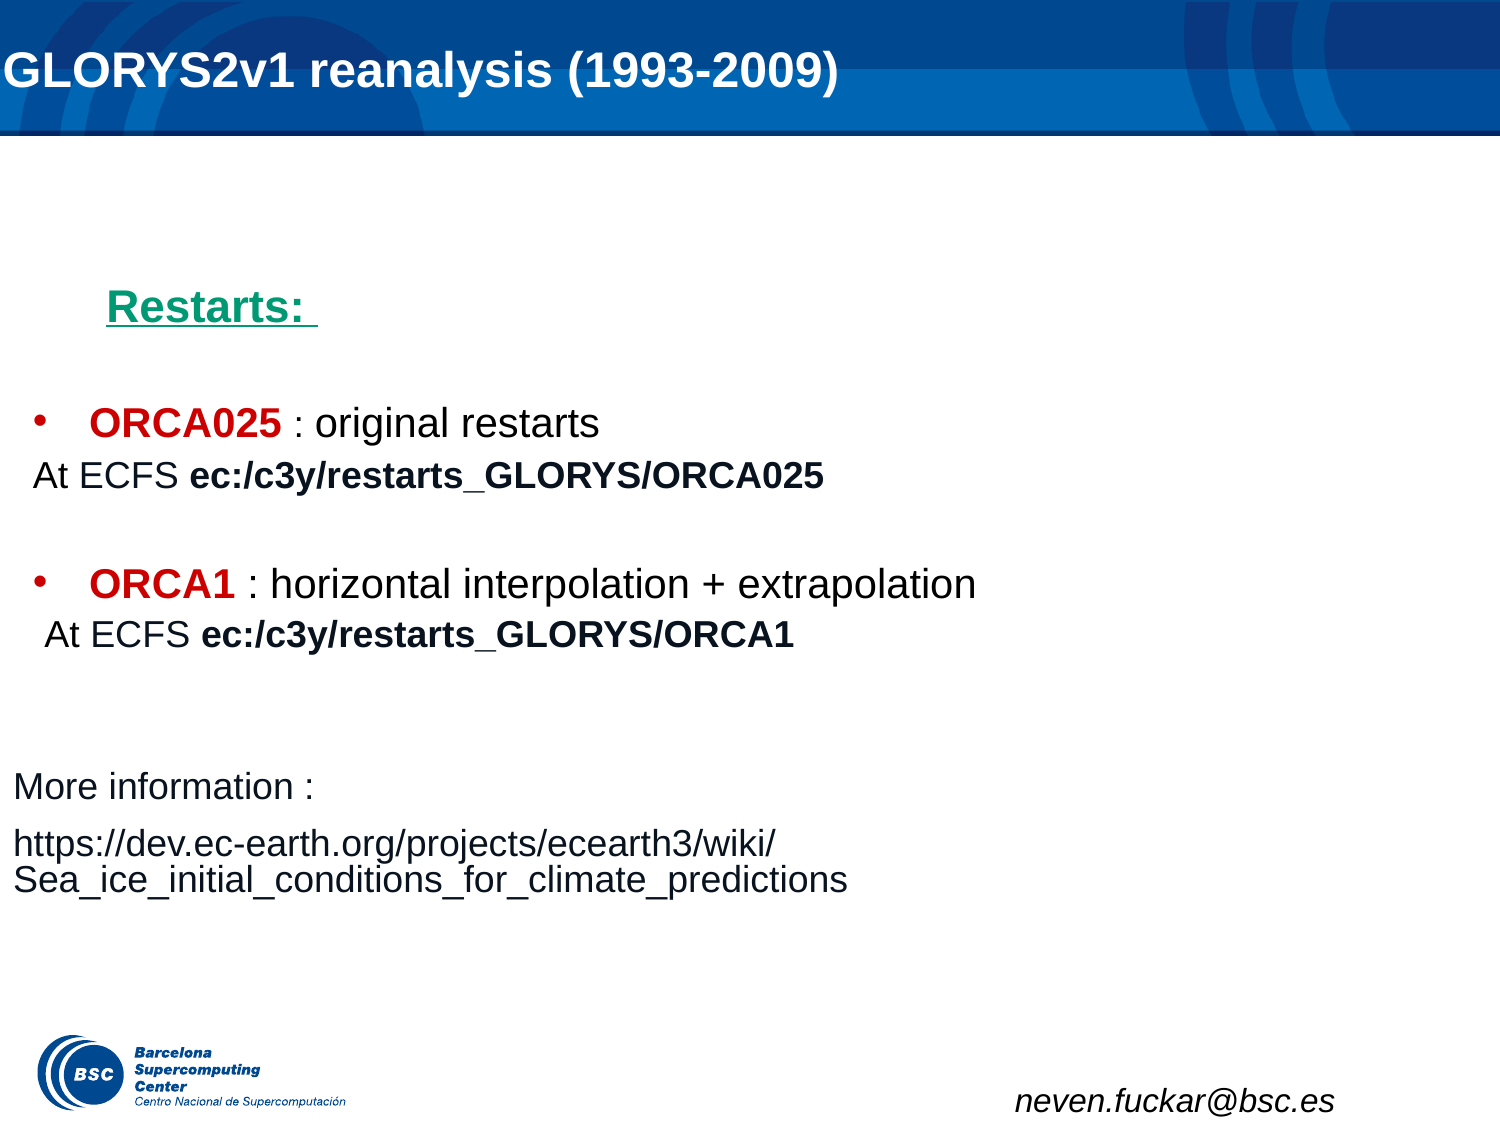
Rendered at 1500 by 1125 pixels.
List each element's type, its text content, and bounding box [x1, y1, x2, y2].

text_box Restarts: ORCA025 : original restarts At ECFS ec:/c3y/restarts_GLORYS/ORCA025 ORCA1 : horizontal interpolation + extrapolation At ECFS ec:/c3y/restarts_GLORYS/ORCA1 [19, 219, 1477, 715]
text_box GLORYS2v1 reanalysis (1993-2009) [0, 42, 1490, 105]
picture [0, 0, 1500, 136]
text_box neven.fuckar@bsc.es [858, 1071, 1493, 1125]
text_box More information : https://dev.ec-earth.org/projects/ecearth3/wiki/Sea_ice_initial_conditions_for_climate_predictions [0, 763, 1498, 952]
